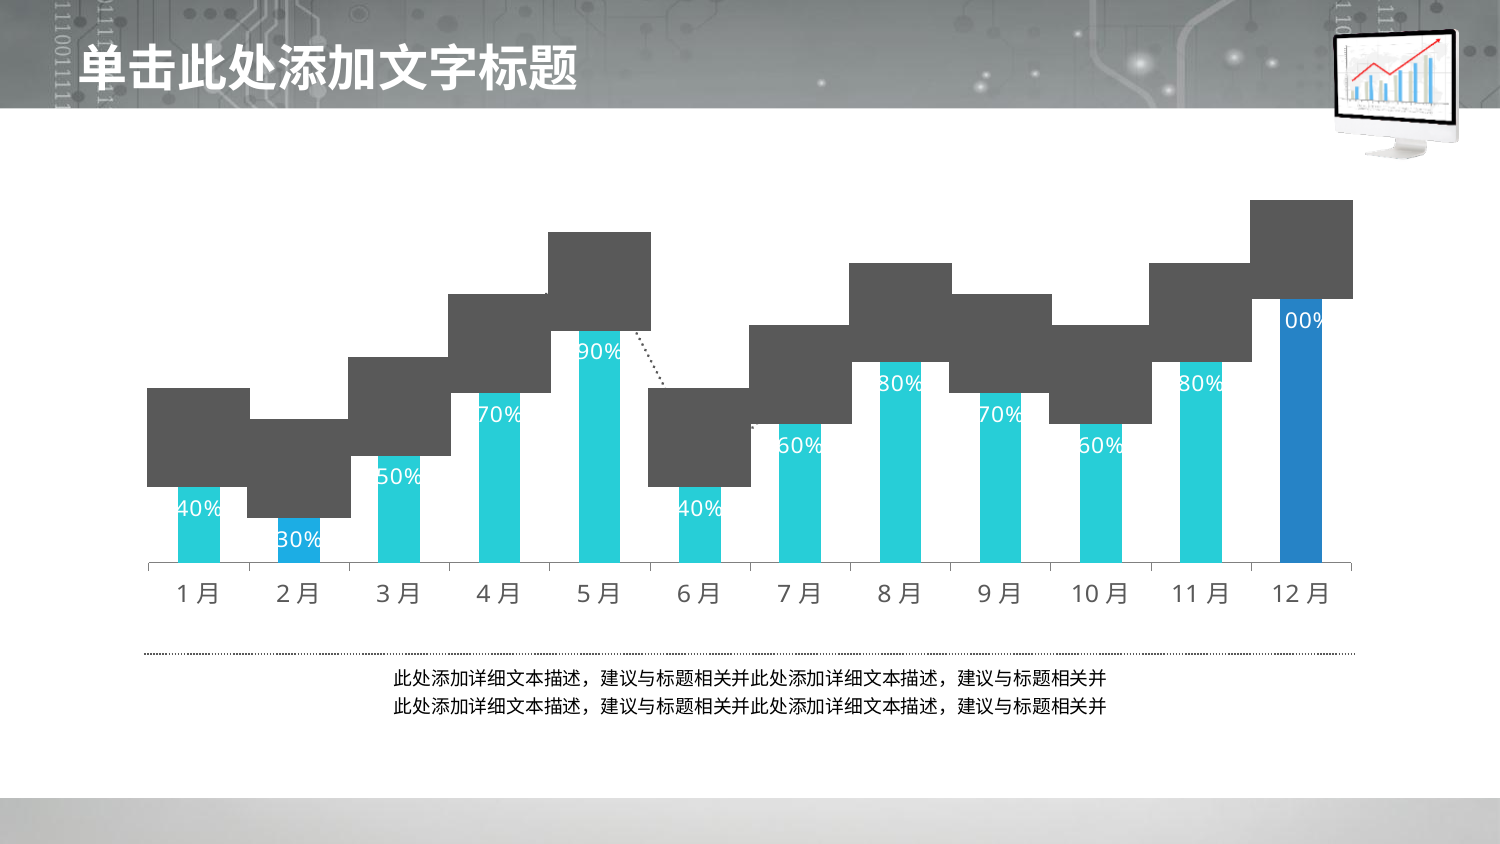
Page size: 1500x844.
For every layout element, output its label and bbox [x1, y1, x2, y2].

picture [0, 798, 1500, 844]
text_box [124, 653, 1376, 783]
chart [133, 200, 1367, 610]
picture [0, 0, 1500, 162]
